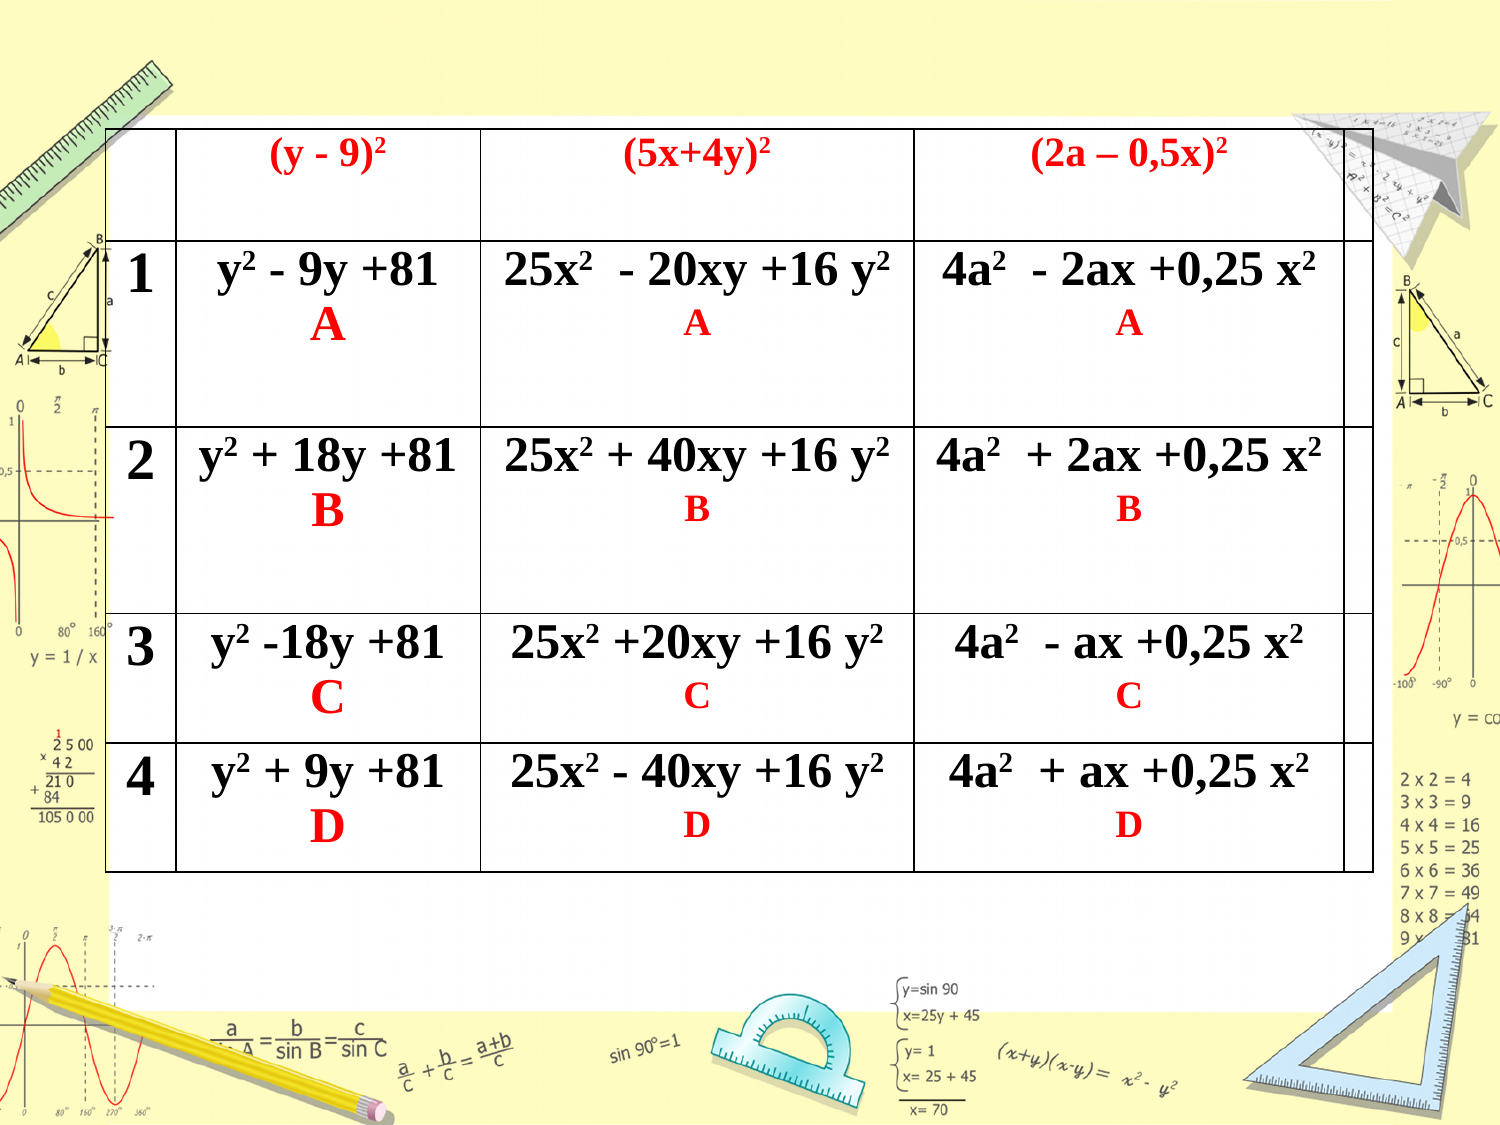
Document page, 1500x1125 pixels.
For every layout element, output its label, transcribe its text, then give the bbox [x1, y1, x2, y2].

table_cell [1345, 242, 1372, 426]
table_cell 1 [106, 242, 175, 426]
table_cell [1345, 744, 1372, 871]
table_cell y2 + 18y +81 B [177, 428, 480, 613]
table_cell y2 - 9y +81 А [177, 242, 480, 426]
table_cell y2 + 9y +81 D [177, 744, 480, 871]
table_cell 3 [106, 614, 175, 742]
table_header (y - 9)2 [177, 130, 480, 240]
table_header (5x+4y)2 [481, 130, 913, 240]
table_cell 25x2 +20xy +16 y2 C [481, 614, 913, 742]
table_cell [1345, 614, 1372, 742]
table_cell 4a2 + 2ax +0,25 x2 B [915, 428, 1343, 613]
table_header [1345, 130, 1372, 240]
table_header (2a – 0,5x)2 [915, 130, 1343, 240]
table_cell 4a2 - 2ax +0,25 x2 А [915, 242, 1343, 426]
picture [0, 0, 1500, 1125]
table_cell 25x2 + 40xy +16 y2 B [481, 428, 913, 613]
table_cell 25x2 - 40xy +16 y2 D [481, 744, 913, 871]
table_cell 4a2 - ax +0,25 x2 C [915, 614, 1343, 742]
table_header [106, 130, 175, 240]
table_cell 2 [106, 428, 175, 613]
table_cell 25x2 - 20xy +16 y2 A [481, 242, 913, 426]
table_cell 4 [106, 744, 175, 871]
table_cell y2 -18y +81 C [177, 614, 480, 742]
table_cell 4a2 + ax +0,25 x2 D [915, 744, 1343, 871]
table_cell [1345, 428, 1372, 613]
